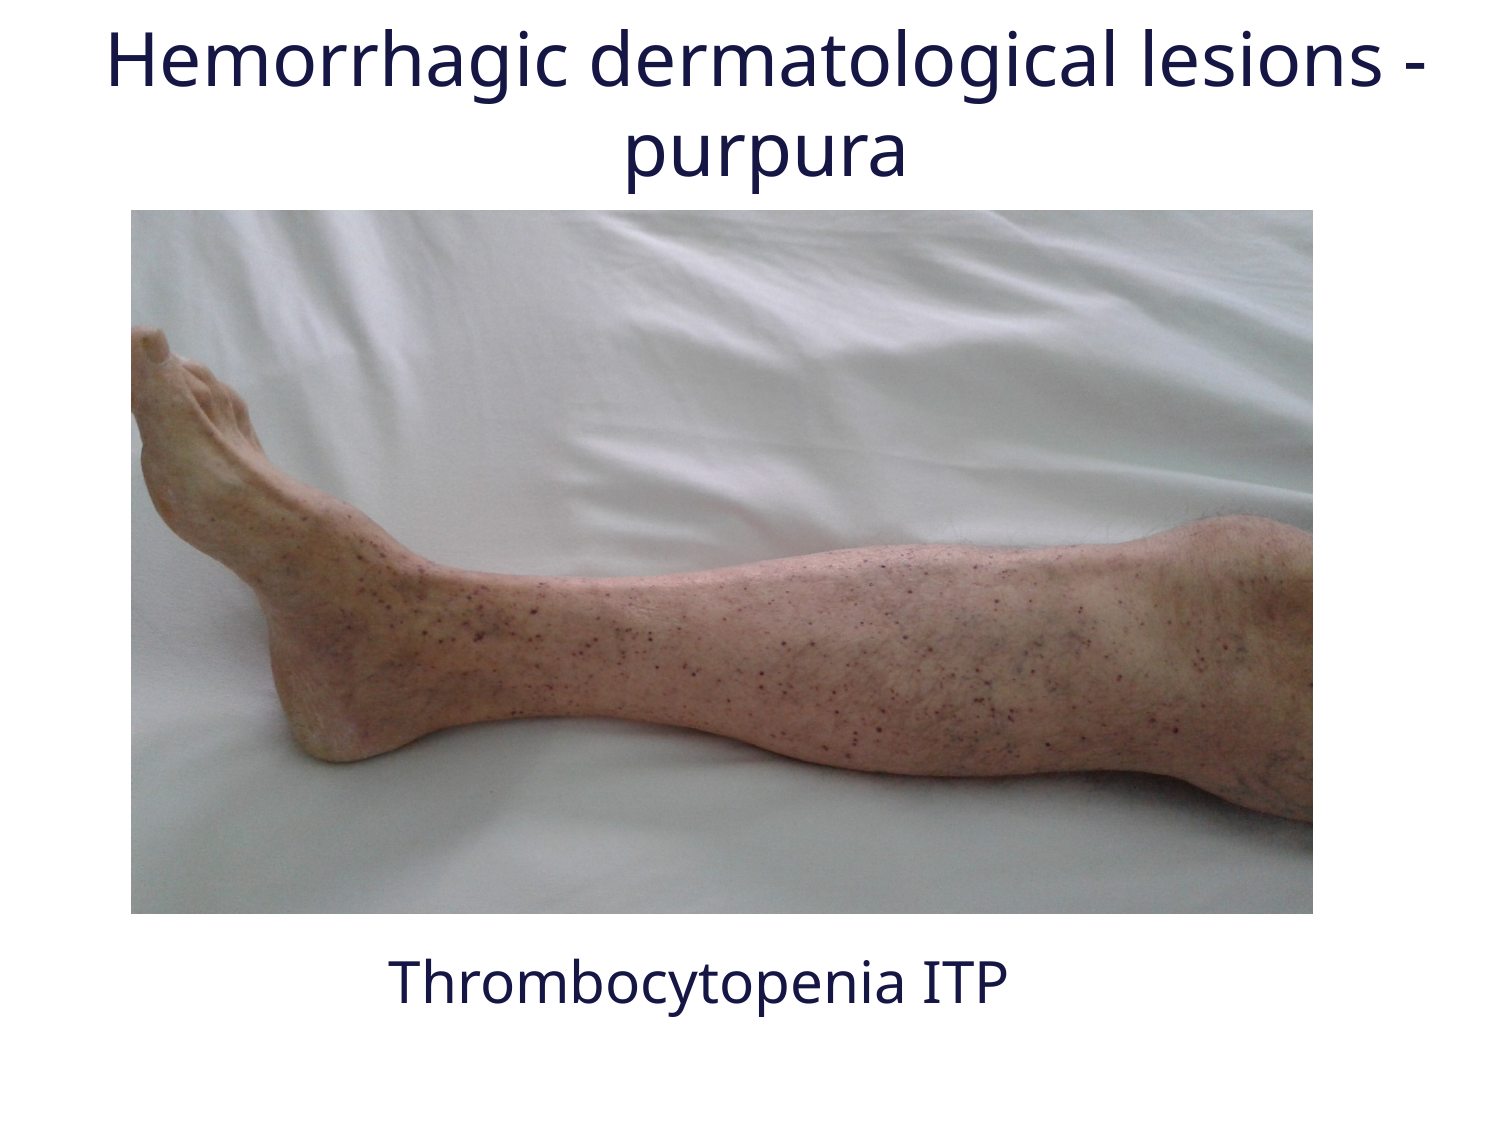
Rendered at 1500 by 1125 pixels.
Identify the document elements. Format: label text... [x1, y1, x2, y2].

text_box Thrombocytopenia ITP [373, 937, 1025, 1023]
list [130, 210, 1313, 915]
title Hemorrhagic dermatological lesions - purpura [52, 7, 1481, 196]
